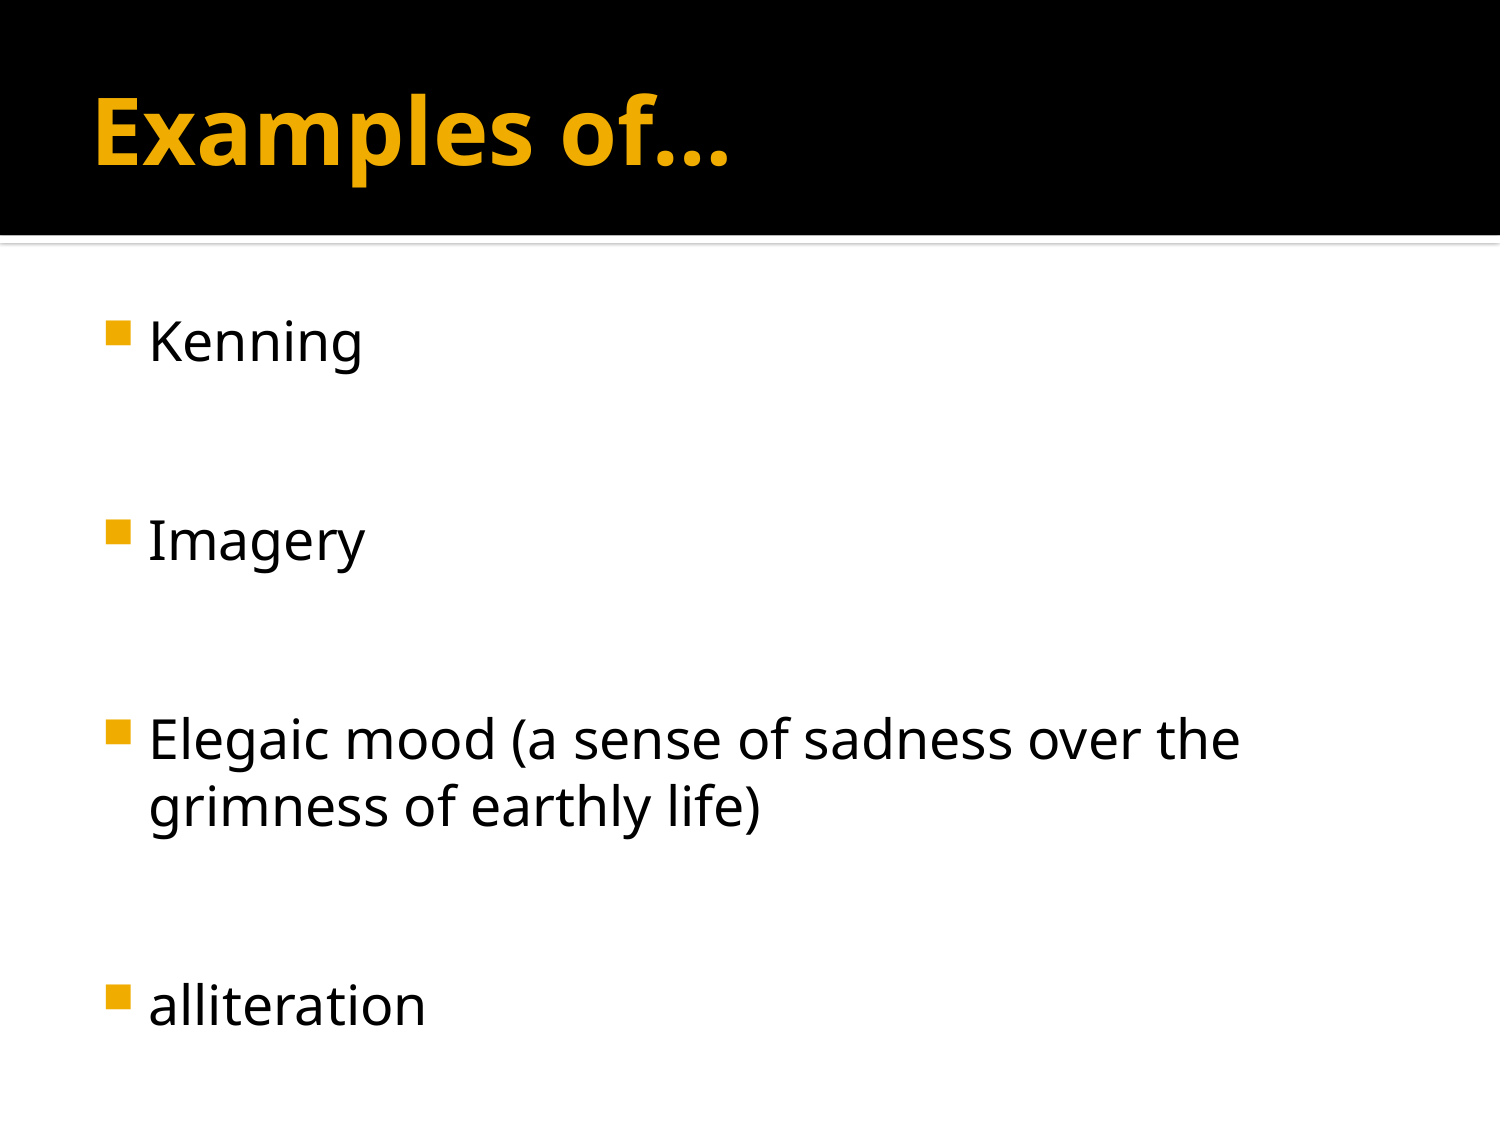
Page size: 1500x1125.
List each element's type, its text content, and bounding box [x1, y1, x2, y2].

list Kenning Imagery Elegaic mood (a sense of sadness over the grimness of earthly life) alliteration [75, 291, 1425, 1050]
title Examples of… [75, 25, 1425, 231]
